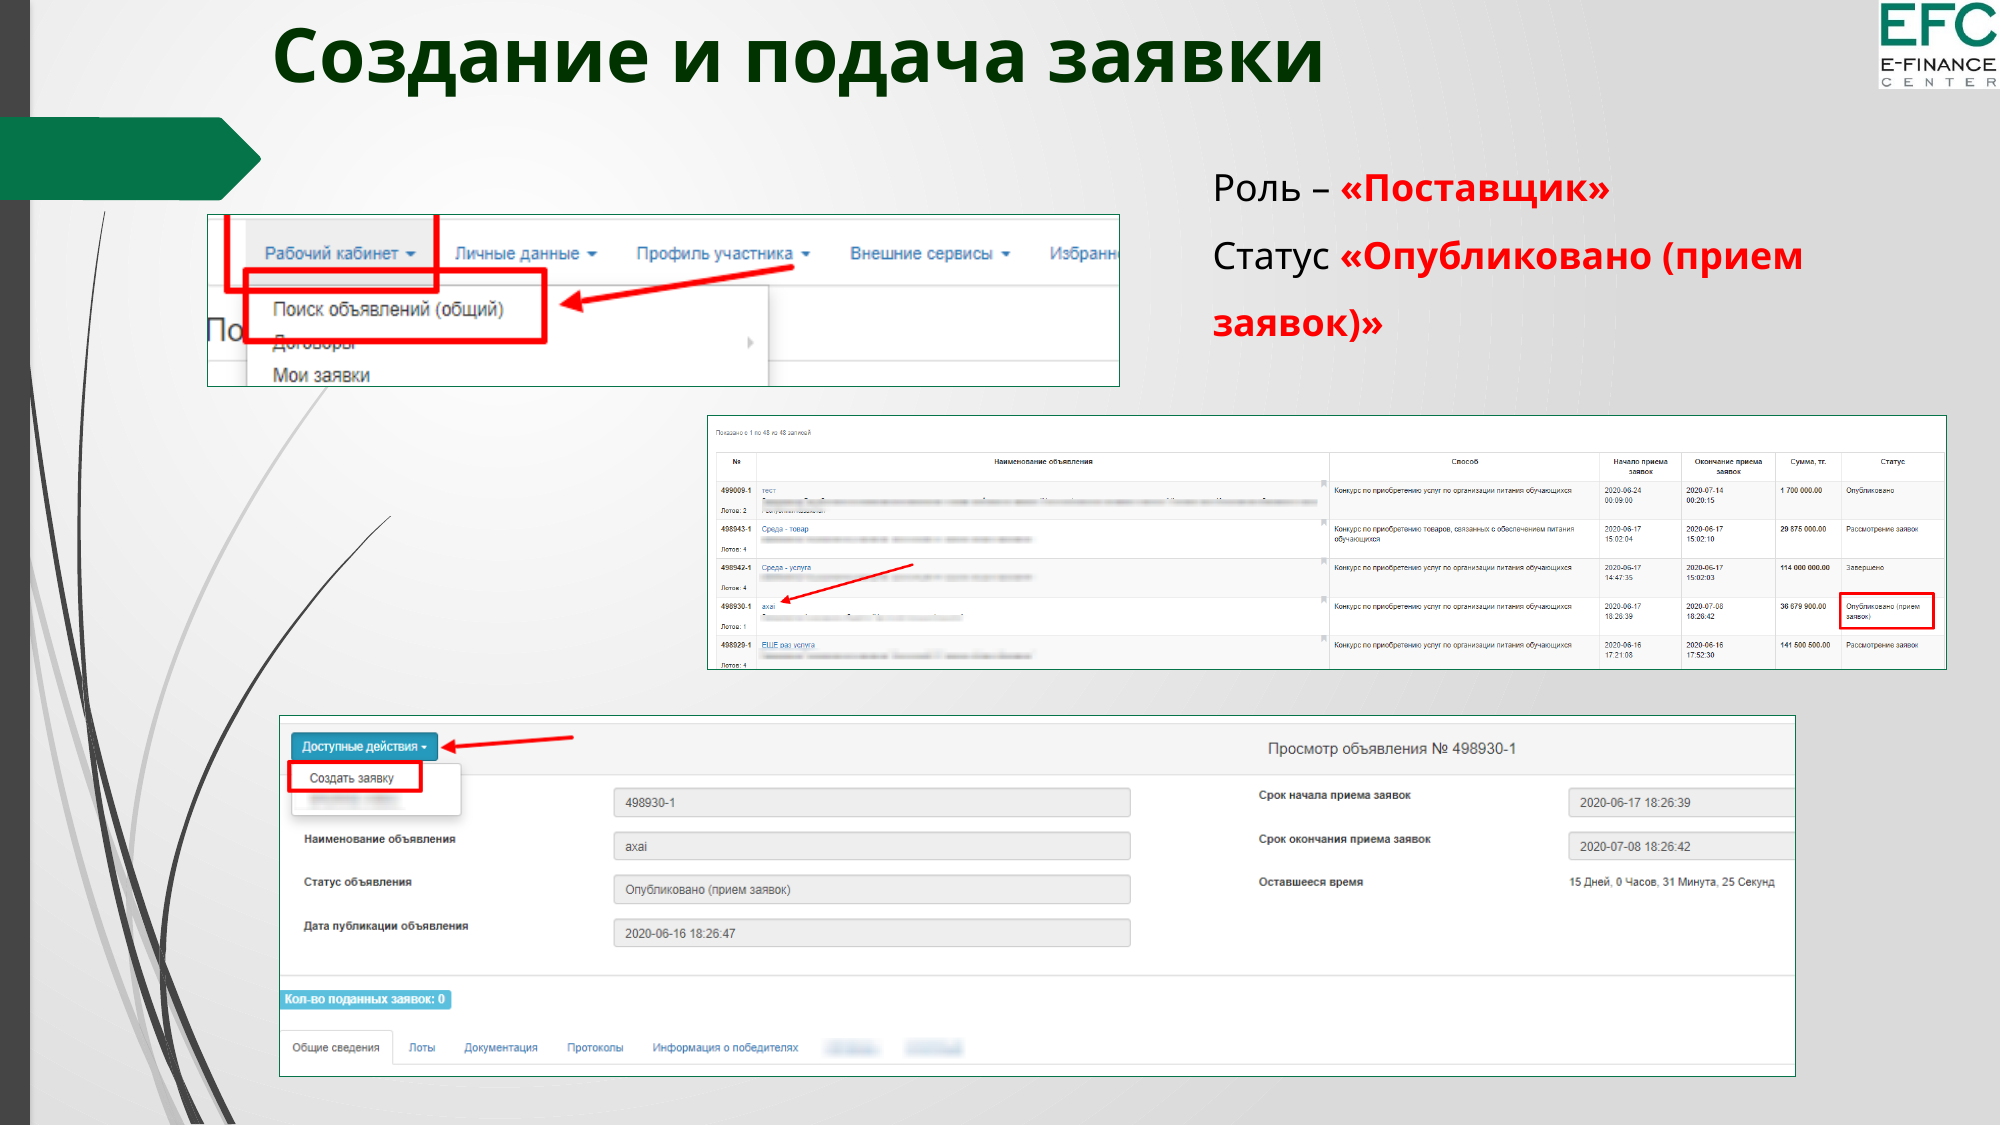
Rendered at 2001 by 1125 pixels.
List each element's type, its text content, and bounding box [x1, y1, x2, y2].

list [206, 213, 1120, 387]
picture [1878, 0, 2001, 90]
text_box Роль – «Поставщик» Статус «Опубликовано (прием заявок)» [1197, 134, 2000, 352]
picture [279, 715, 1796, 1077]
picture [707, 415, 1948, 670]
title Создание и подача заявки [256, 0, 1982, 158]
